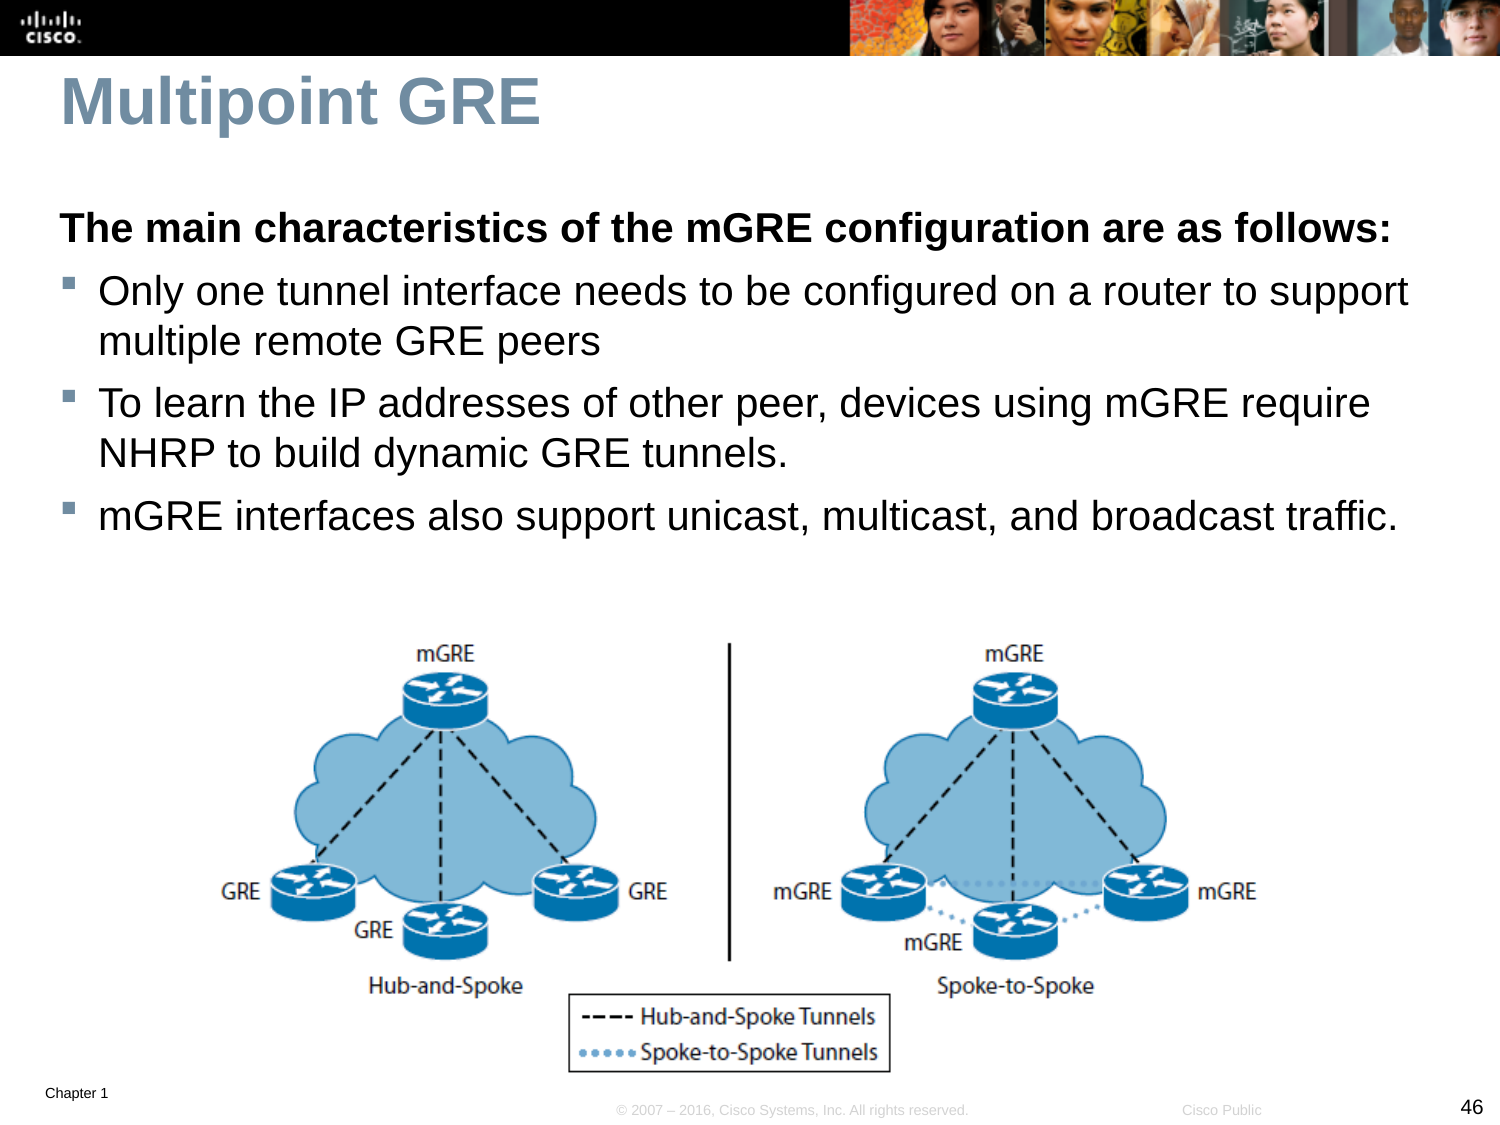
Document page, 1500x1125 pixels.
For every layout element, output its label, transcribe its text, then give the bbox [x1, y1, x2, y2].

picture [0, 0, 1500, 56]
title Multipoint GRE [45, 59, 1444, 182]
list The main characteristics of the mGRE configuration are as follows: Only one tunnel interface needs to be configured on a router to support multiple remote GRE peers To learn the IP addresses of other peer, devices using mGRE require NHRP to build dynamic GRE tunnels. mGRE interfaces also support unicast, multicast, and broadcast traffic. [45, 193, 1444, 1037]
picture [159, 614, 1367, 1084]
